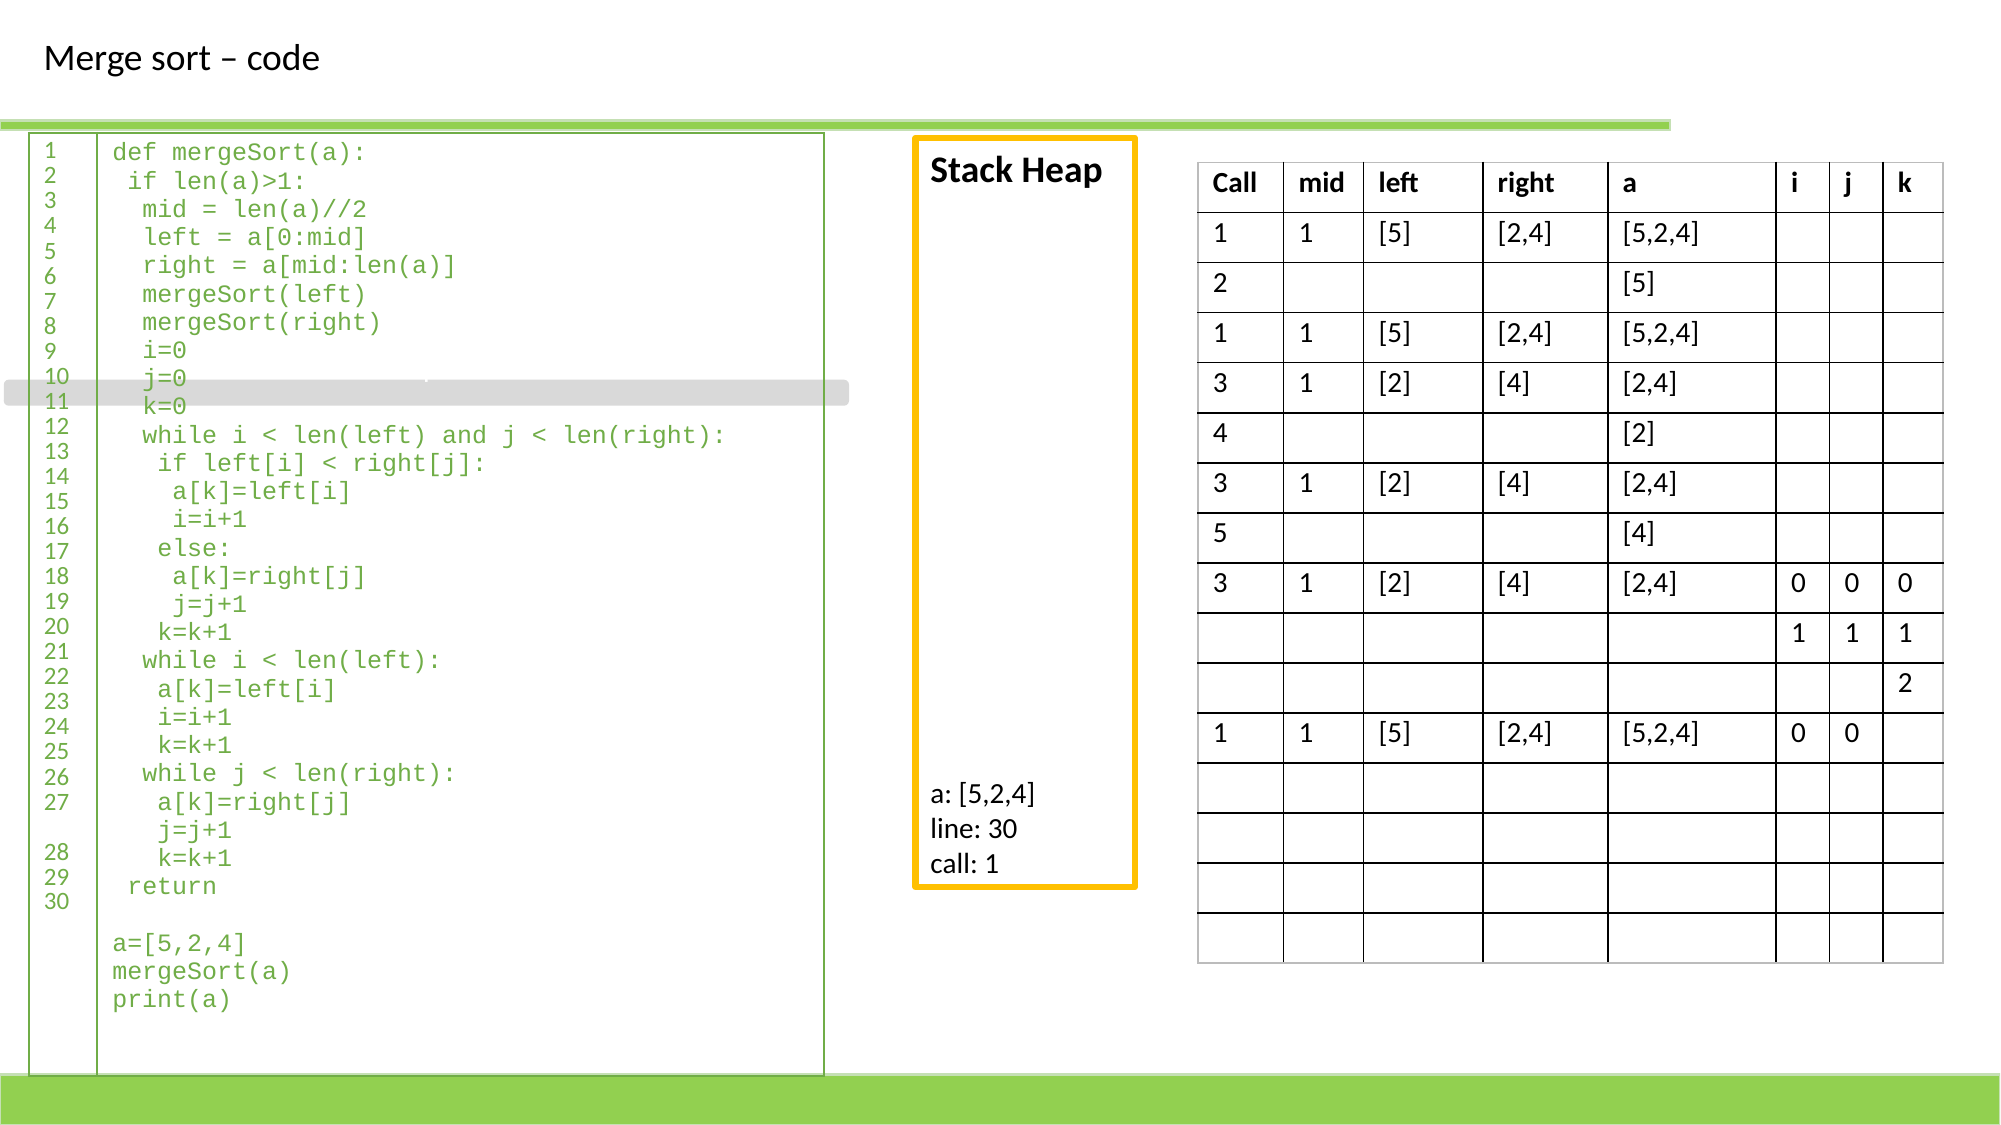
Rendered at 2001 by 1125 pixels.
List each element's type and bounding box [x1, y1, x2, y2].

table_cell [1777, 914, 1829, 962]
table_cell [1830, 664, 1882, 712]
table_cell [1364, 814, 1482, 862]
table_cell [1199, 914, 1283, 962]
table_cell [1777, 363, 1829, 412]
table_cell [1884, 514, 1942, 562]
table_header [1777, 163, 1829, 212]
table_cell [1609, 263, 1775, 312]
table_header [1830, 163, 1882, 212]
table_cell [1364, 564, 1482, 612]
table_cell [1830, 614, 1882, 662]
table_cell [1777, 514, 1829, 562]
table_cell [1777, 464, 1829, 512]
table_cell [1884, 714, 1942, 762]
table_cell [1284, 414, 1363, 462]
text_box [915, 137, 1135, 888]
text_box [28, 25, 1072, 86]
table_cell [1199, 363, 1283, 412]
table_cell [1284, 363, 1363, 412]
table_cell [1364, 263, 1482, 312]
table_cell [1364, 714, 1482, 762]
table_cell [1364, 664, 1482, 712]
table_cell [1284, 664, 1363, 712]
table_cell [1284, 564, 1363, 612]
table_cell [1777, 764, 1829, 812]
table_cell [1884, 414, 1942, 462]
table_cell [1609, 664, 1775, 712]
table_cell [1199, 464, 1283, 512]
table_cell [1884, 263, 1942, 312]
table_cell [1830, 914, 1882, 962]
table_cell [1484, 464, 1607, 512]
table_cell [1364, 213, 1482, 262]
table_header [1199, 163, 1283, 212]
table_cell [1777, 614, 1829, 662]
table_cell [1777, 263, 1829, 312]
table_cell [1284, 714, 1363, 762]
table_cell [1609, 213, 1775, 262]
table_cell [1609, 864, 1775, 912]
table_cell [1199, 814, 1283, 862]
table_cell [1199, 514, 1283, 562]
table_cell [1284, 464, 1363, 512]
table_cell [1484, 764, 1607, 812]
table_cell [1830, 714, 1882, 762]
table_cell [1884, 614, 1942, 662]
table_cell [1364, 764, 1482, 812]
table_cell [1777, 664, 1829, 712]
table_cell [1609, 514, 1775, 562]
table_cell [1777, 814, 1829, 862]
table_cell [1284, 313, 1363, 362]
table_cell [1284, 764, 1363, 812]
table_cell [1484, 614, 1607, 662]
table_cell [1484, 914, 1607, 962]
table_header [1484, 163, 1607, 212]
table_cell [1830, 213, 1882, 262]
table_cell [1830, 814, 1882, 862]
table_cell [1830, 764, 1882, 812]
table_cell [1484, 664, 1607, 712]
table_cell [1884, 864, 1942, 912]
table_header [98, 134, 823, 1075]
table_cell [1609, 914, 1775, 962]
table_cell [1884, 213, 1942, 262]
table_cell [1609, 764, 1775, 812]
table_cell [1609, 313, 1775, 362]
table_cell [1364, 464, 1482, 512]
table_cell [1777, 864, 1829, 912]
table_cell [1484, 564, 1607, 612]
table_cell [1609, 714, 1775, 762]
table_header [1884, 163, 1942, 212]
table_cell [1484, 414, 1607, 462]
table_cell [1884, 664, 1942, 712]
table_cell [1884, 564, 1942, 612]
table_cell [1777, 313, 1829, 362]
table_cell [1609, 363, 1775, 412]
table_cell [1609, 464, 1775, 512]
table_cell [1884, 464, 1942, 512]
table_cell [1484, 313, 1607, 362]
table_cell [1364, 363, 1482, 412]
table_cell [1199, 313, 1283, 362]
table_cell [1199, 263, 1283, 312]
table_cell [1777, 213, 1829, 262]
table_cell [1484, 263, 1607, 312]
table_header [1364, 163, 1482, 212]
table_cell [1284, 614, 1363, 662]
table_cell [1609, 414, 1775, 462]
table_cell [1830, 464, 1882, 512]
table_cell [1199, 414, 1283, 462]
table_cell [1199, 664, 1283, 712]
table_cell [1284, 263, 1363, 312]
table_cell [1830, 864, 1882, 912]
table_cell [1609, 614, 1775, 662]
table_cell [1364, 914, 1482, 962]
table_cell [1777, 414, 1829, 462]
table_cell [1199, 764, 1283, 812]
table_cell [1284, 213, 1363, 262]
table_cell [1884, 313, 1942, 362]
table_cell [1884, 914, 1942, 962]
text_box [3, 379, 28, 406]
table_cell [1199, 864, 1283, 912]
table_cell [1364, 514, 1482, 562]
table_cell [1284, 814, 1363, 862]
table_cell [1884, 814, 1942, 862]
table_cell [1830, 414, 1882, 462]
table_cell [1830, 313, 1882, 362]
table_cell [1830, 564, 1882, 612]
table_cell [1484, 714, 1607, 762]
table_cell [1284, 514, 1363, 562]
table_header [1609, 163, 1775, 212]
table_cell [1199, 213, 1283, 262]
table_cell [1284, 914, 1363, 962]
table_header [1284, 163, 1363, 212]
table_cell [1830, 514, 1882, 562]
text_box [825, 379, 850, 406]
table_cell [1484, 814, 1607, 862]
table_cell [1364, 414, 1482, 462]
table_cell [1484, 363, 1607, 412]
table_cell [1484, 864, 1607, 912]
table_cell [1777, 714, 1829, 762]
table_cell [1777, 564, 1829, 612]
table_cell [1364, 864, 1482, 912]
table_cell [1484, 213, 1607, 262]
table_cell [1199, 564, 1283, 612]
table_cell [1884, 363, 1942, 412]
table_cell [1484, 514, 1607, 562]
table_cell [1830, 263, 1882, 312]
table_cell [1609, 564, 1775, 612]
table_cell [1199, 614, 1283, 662]
table_cell [1830, 363, 1882, 412]
table_cell [1199, 714, 1283, 762]
table_cell [1364, 313, 1482, 362]
table_cell [1884, 764, 1942, 812]
table_cell [1364, 614, 1482, 662]
table_header [30, 134, 96, 1075]
table_cell [1284, 864, 1363, 912]
table_cell [1609, 814, 1775, 862]
